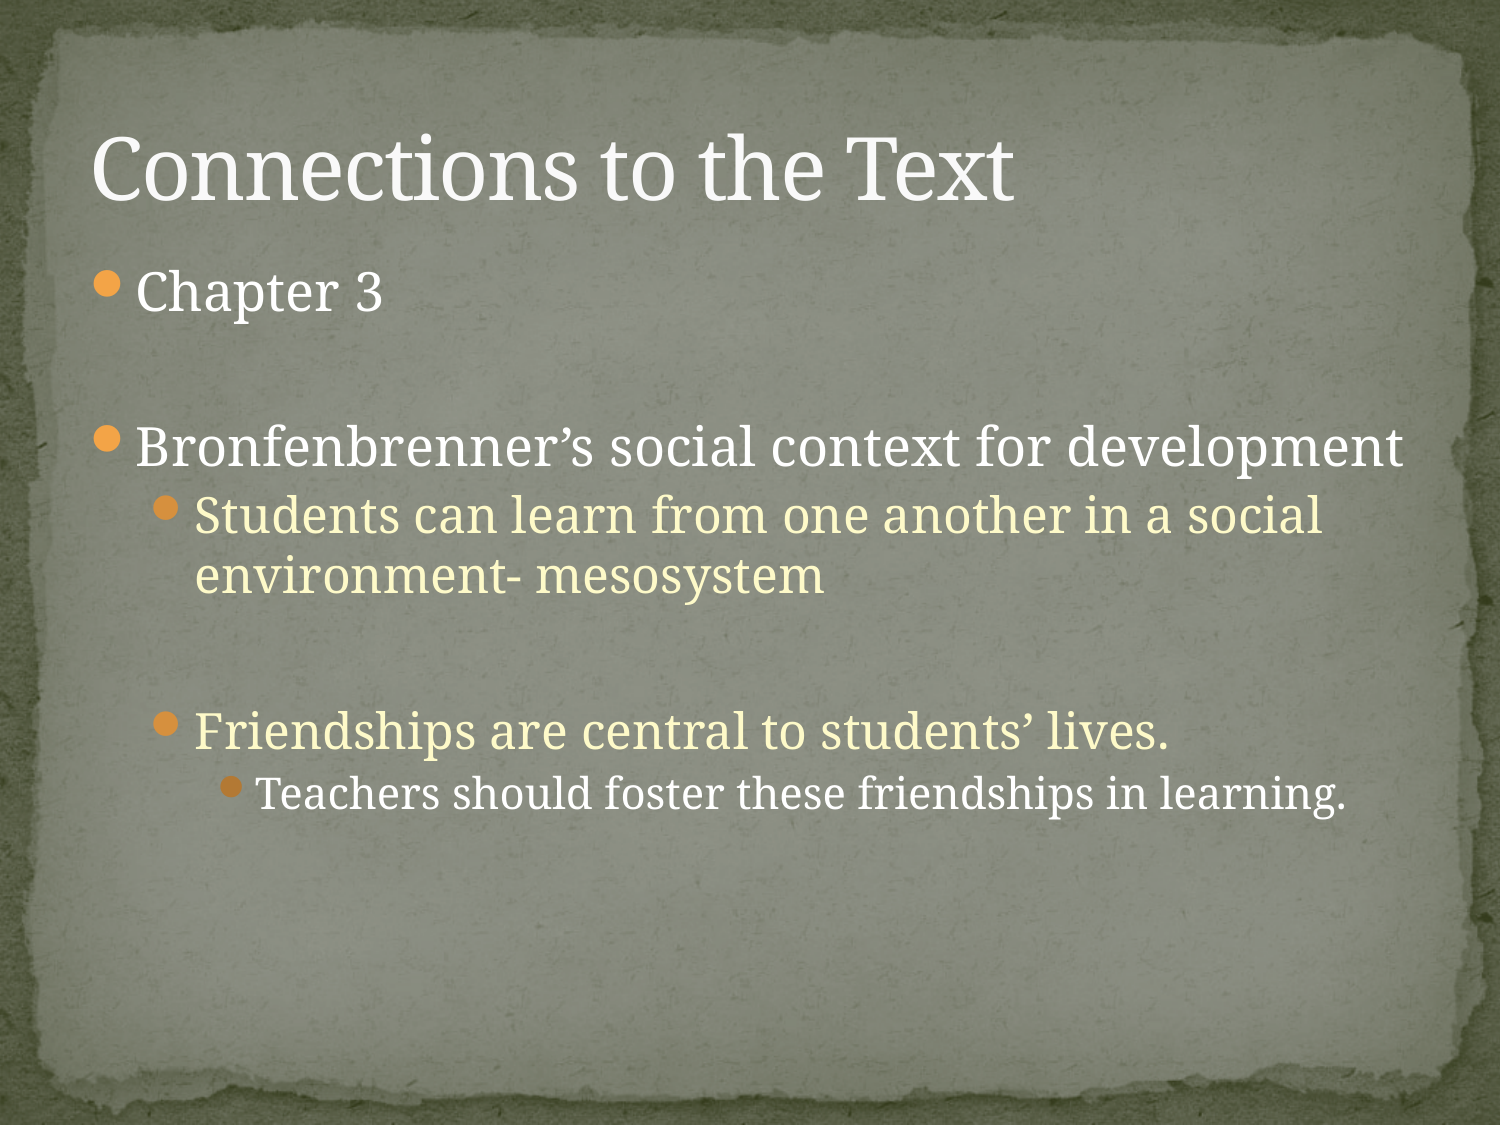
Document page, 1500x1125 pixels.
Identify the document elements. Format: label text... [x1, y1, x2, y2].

title Connections to the Text [74, 24, 1425, 225]
list Chapter 3 Bronfenbrenner’s social context for development Students can learn from one another in a social environment- mesosystem Friendships are central to students’ lives. Teachers should foster these friendships in learning. [75, 249, 1425, 1000]
